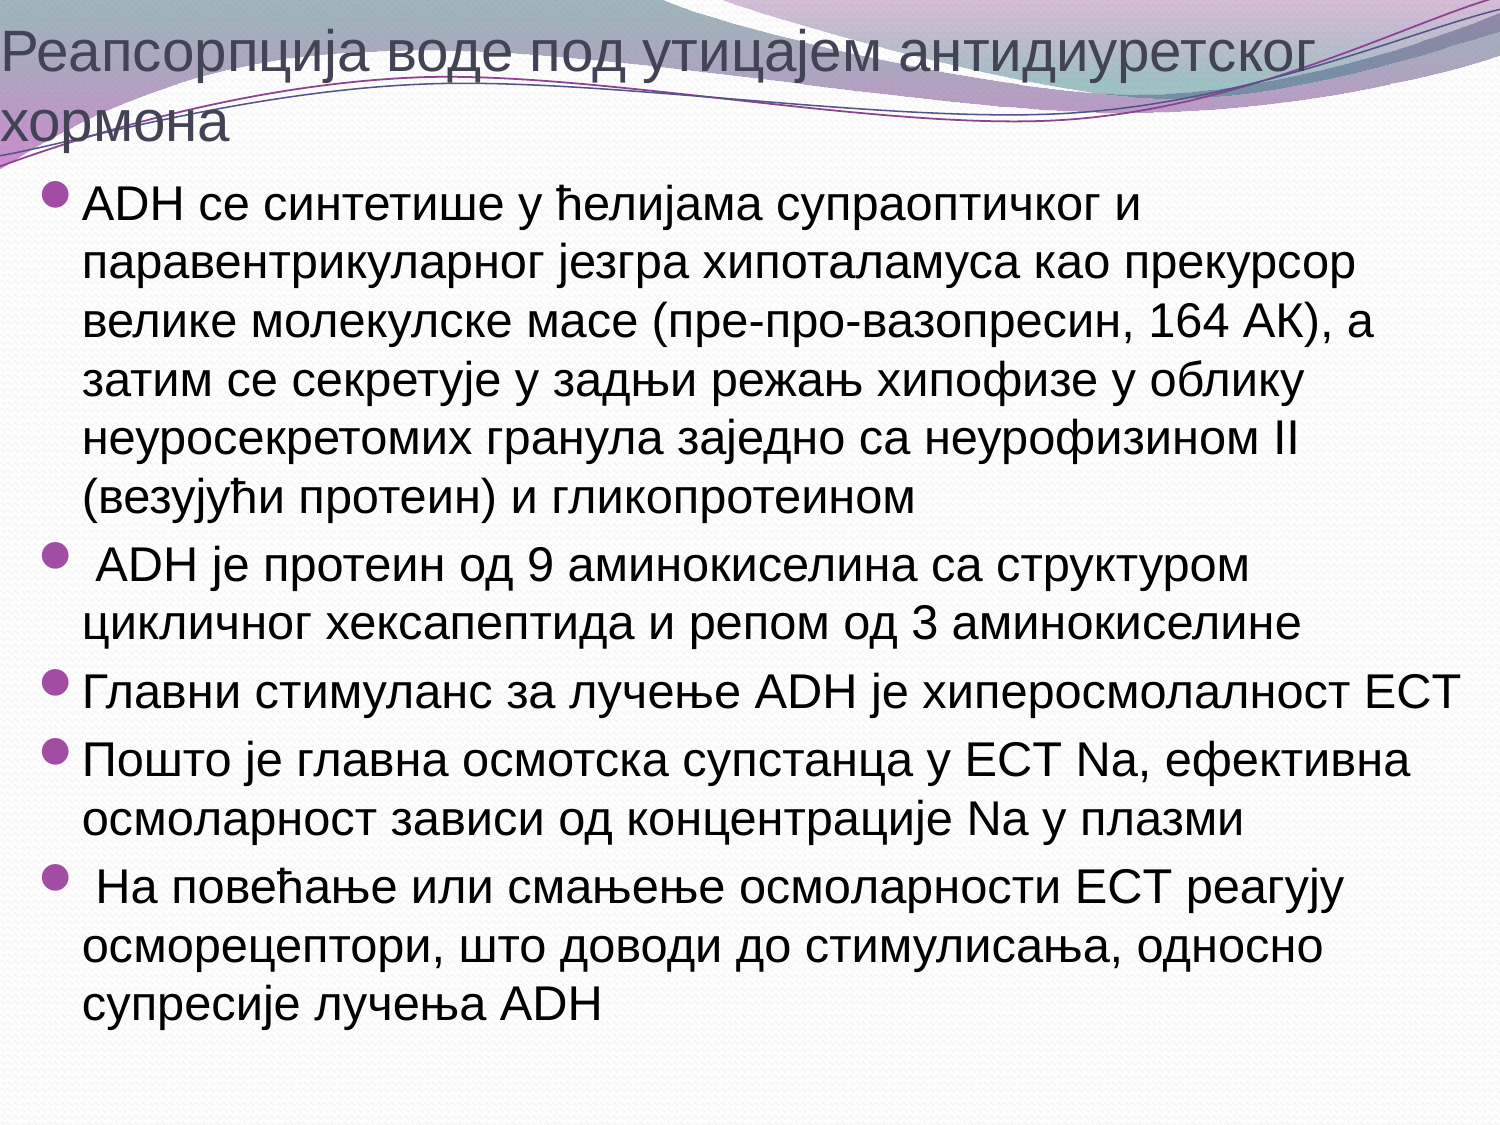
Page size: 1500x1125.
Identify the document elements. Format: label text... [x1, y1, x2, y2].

title Реапсорпција воде под утицајем антидиуретског хормона [0, 35, 1500, 223]
list АDH се синтетише у ћелијама супраоптичког и паравентрикуларног језгра хипоталамуса као прекурсор велике молекулске масе (пре-про-вазопресин, 164 АК), а затим се секретује у задњи режањ хипофизе у облику неуросекретомих гранула заједно са неурофизином II (везујући протеин) и гликопротеином ADH је протеин од 9 аминокиселина са структуром цикличног хексапептида и репом од 3 аминокиселине Главни стимуланс за лучење АDH је хиперосмолалност ЕCТ Пошто је главна осмотска супстанца у ЕCТ Nа, ефективна осмоларност зависи од концентрације Nа у плазми На повећање или смањење осмоларности ЕCТ реагују осморецептори, што доводи до стимулисања, односно супресије лучења АDH [23, 164, 1477, 1090]
